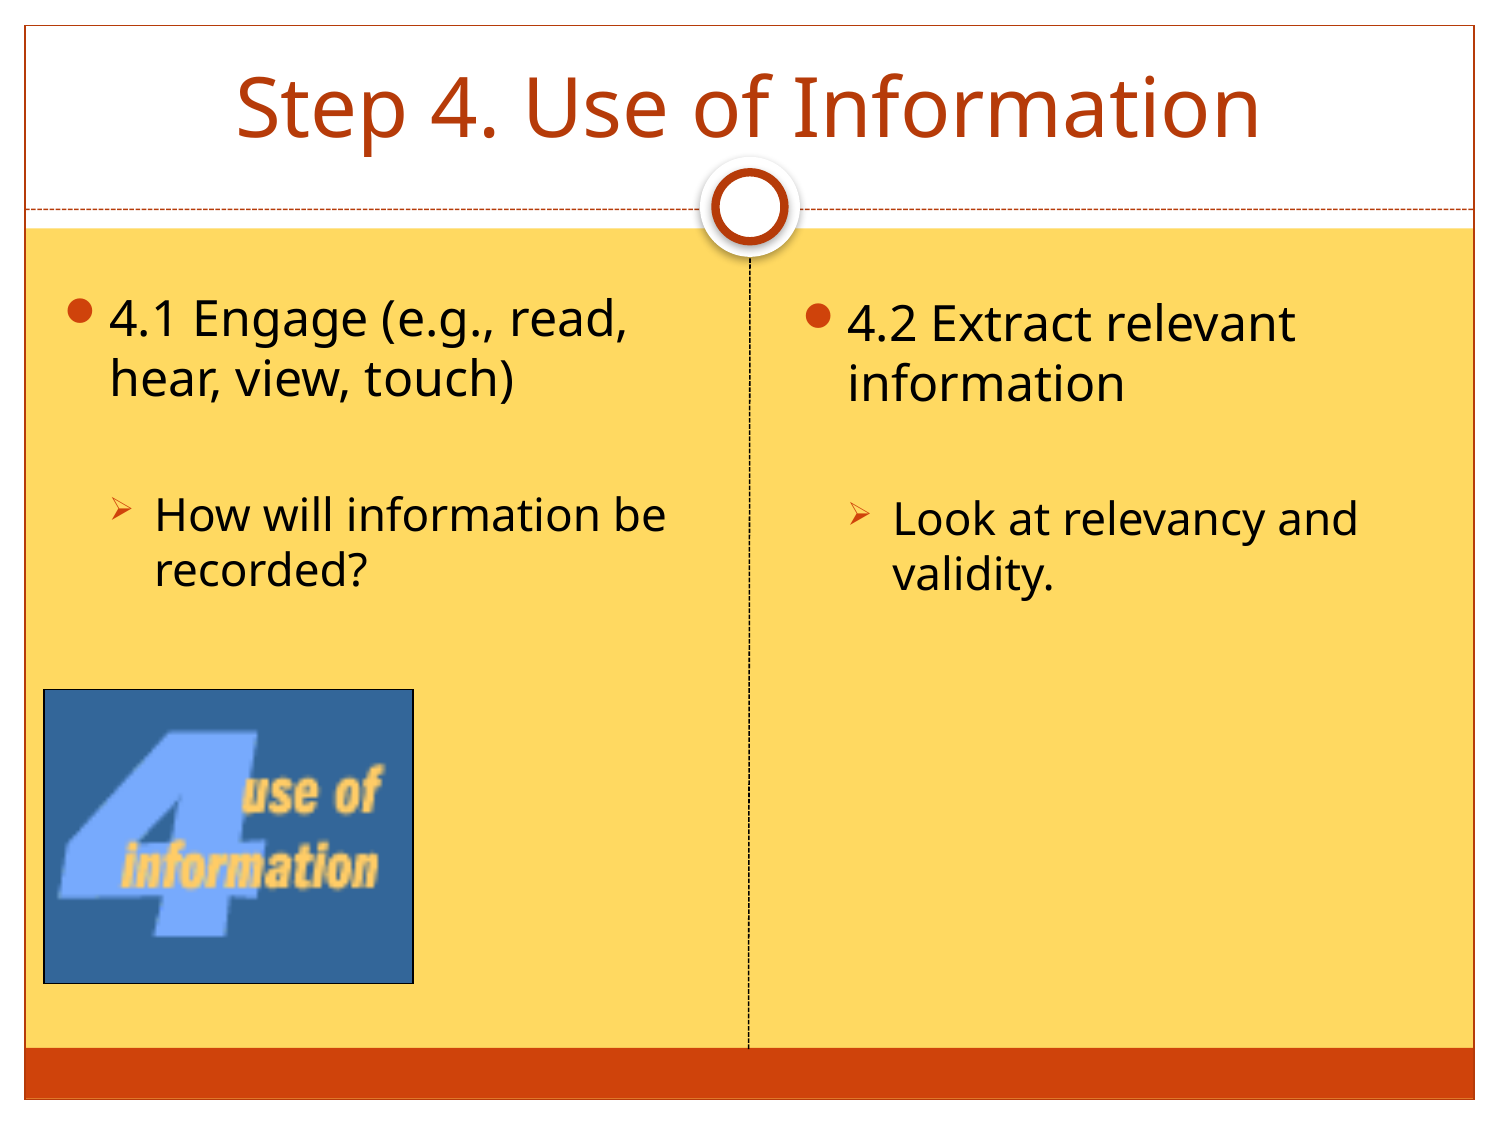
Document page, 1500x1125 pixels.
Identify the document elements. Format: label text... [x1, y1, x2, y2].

list 4.1 Engage (e.g., read, hear, view, touch) How will information be recorded? [49, 278, 712, 993]
list 4.2 Extract relevant information Look at relevancy and validity. [787, 283, 1450, 993]
picture [44, 689, 413, 983]
title Step 4. Use of Information [49, 37, 1450, 162]
